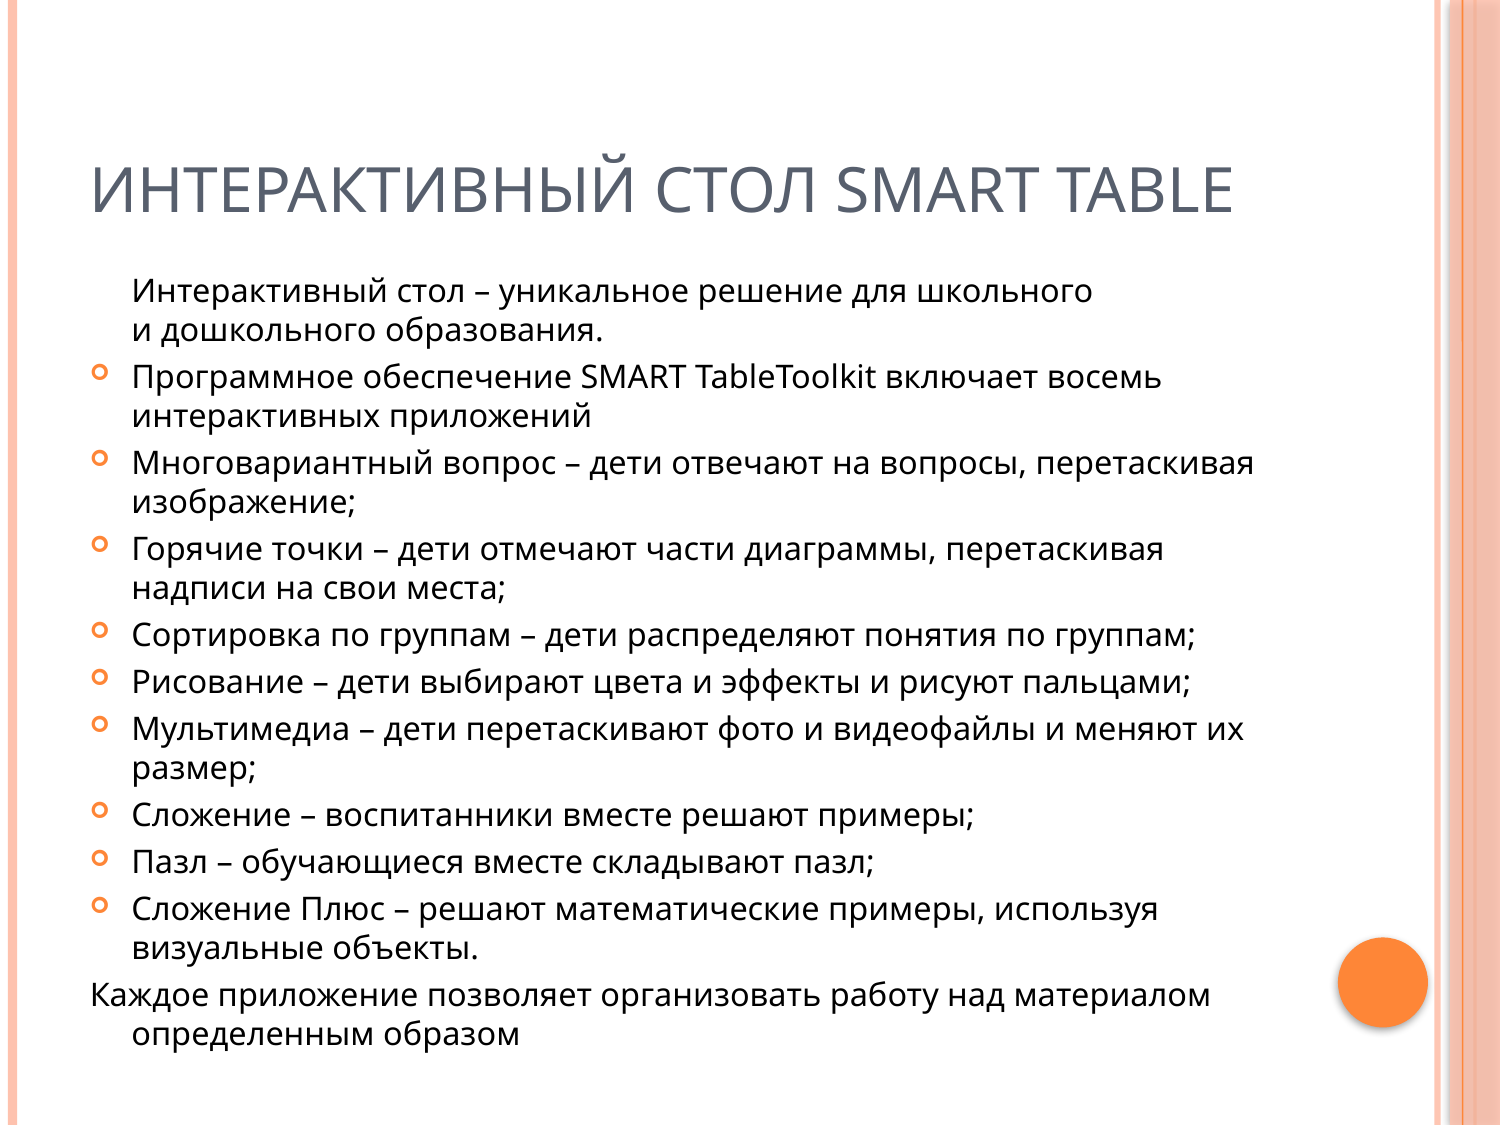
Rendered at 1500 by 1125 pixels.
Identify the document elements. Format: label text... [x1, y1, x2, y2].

list Интерактивный стол – уникальное решение для школьного и дошкольного образования. Программное обеспечение SMART TableToolkit включает восемь интерактивных приложений Многовариантный вопрос – дети отвечают на вопросы, перетаскивая изображение; Горячие точки – дети отмечают части диаграммы, перетаскивая надписи на свои места; Сортировка по группам – дети распределяют понятия по группам; Рисование – дети выбирают цвета и эффекты и рисуют пальцами; Мультимедиа – дети перетаскивают фото и видеофайлы и меняют их размер; Сложение – воспитанники вместе решают примеры; Пазл – обучающиеся вместе складывают пазл; Сложение Плюс – решают математические примеры, используя визуальные объекты. Каждое приложение позволяет организовать работу над материалом определенным образом [75, 262, 1300, 1062]
title Интерактивный стол Smart Table [75, 45, 1300, 233]
